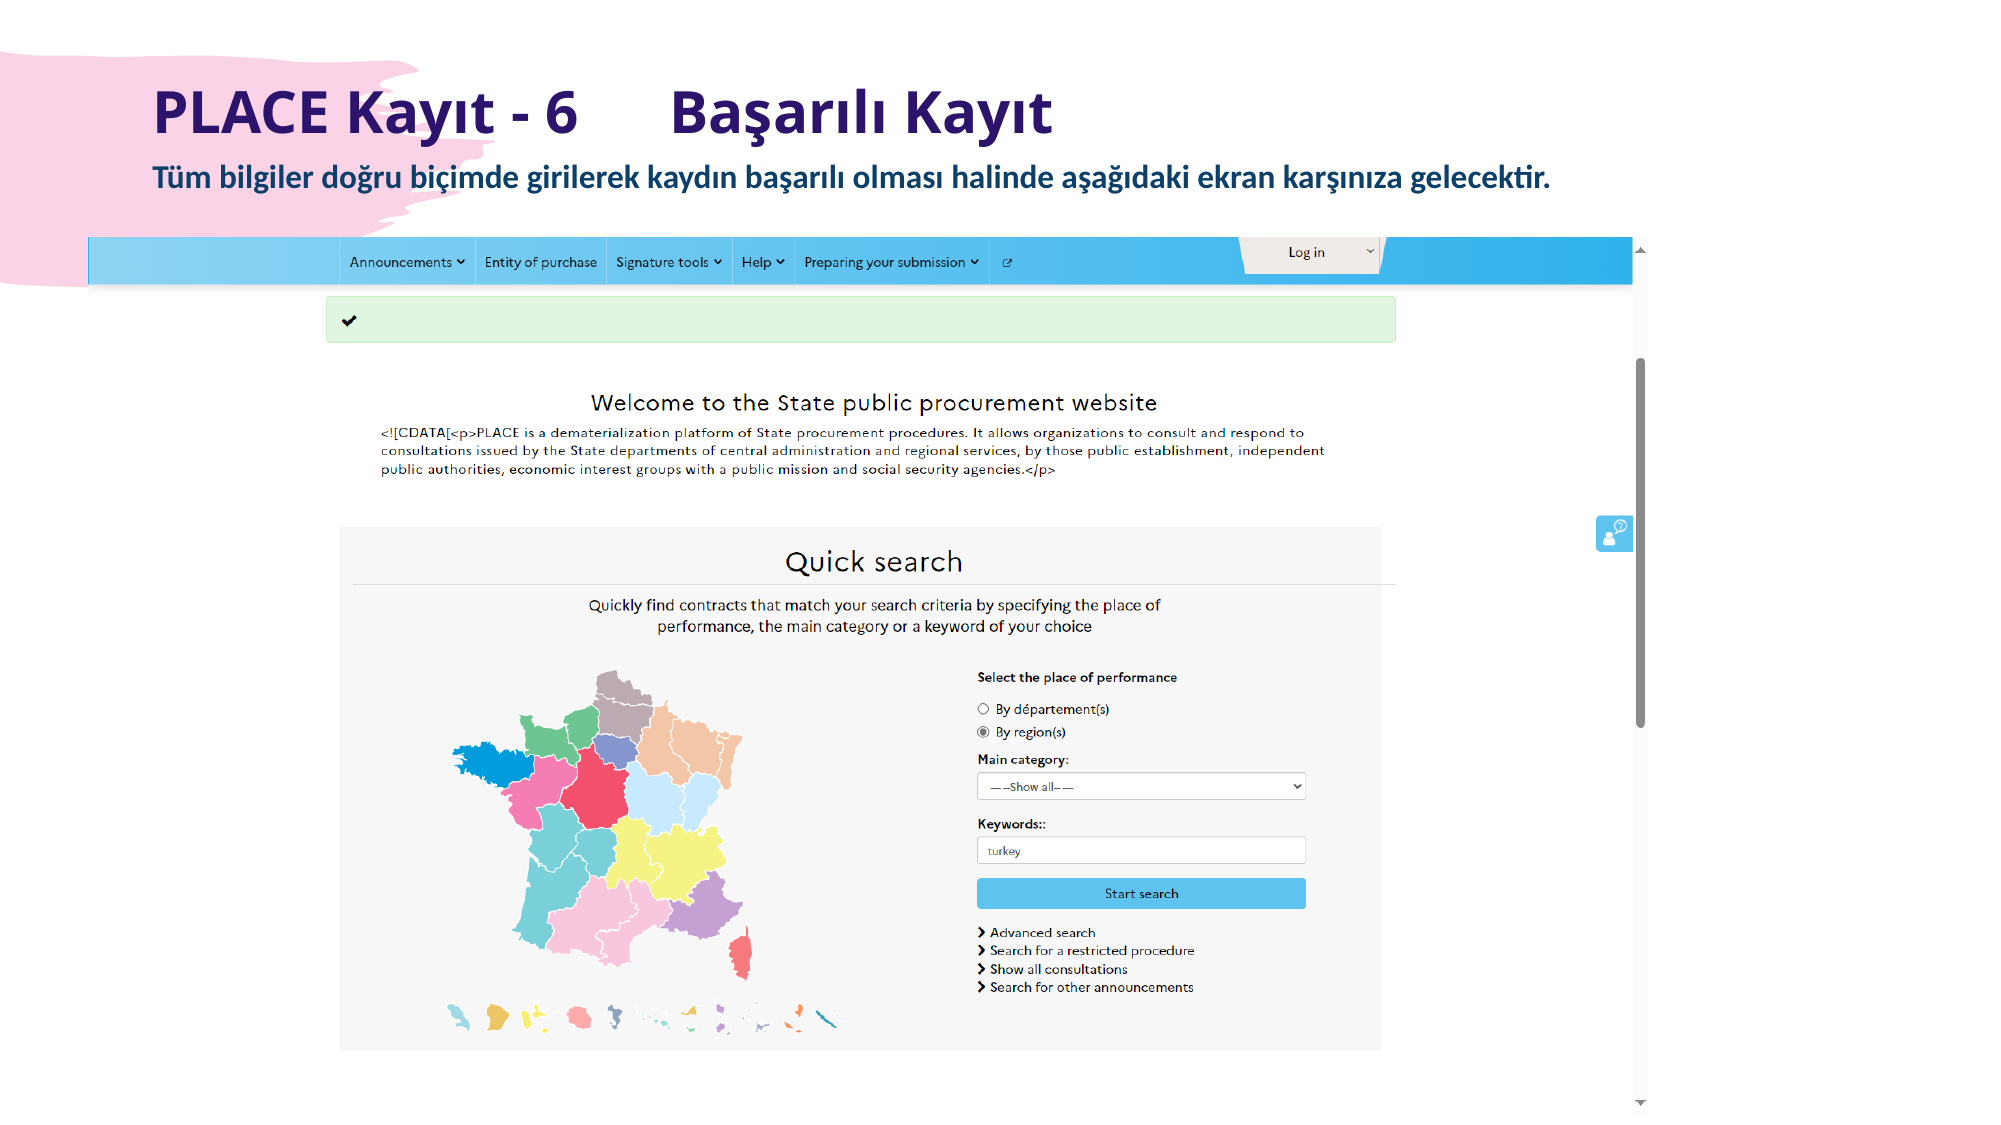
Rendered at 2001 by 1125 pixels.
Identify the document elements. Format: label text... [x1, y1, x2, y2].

picture [88, 237, 1648, 1115]
text_box Tüm bilgiler doğru biçimde girilerek kaydın başarılı olması halinde aşağıdaki ekran karşınıza gelecektir. [137, 147, 1614, 203]
title PLACE Kayıt - 6 Başarılı Kayıt [137, 59, 1863, 169]
